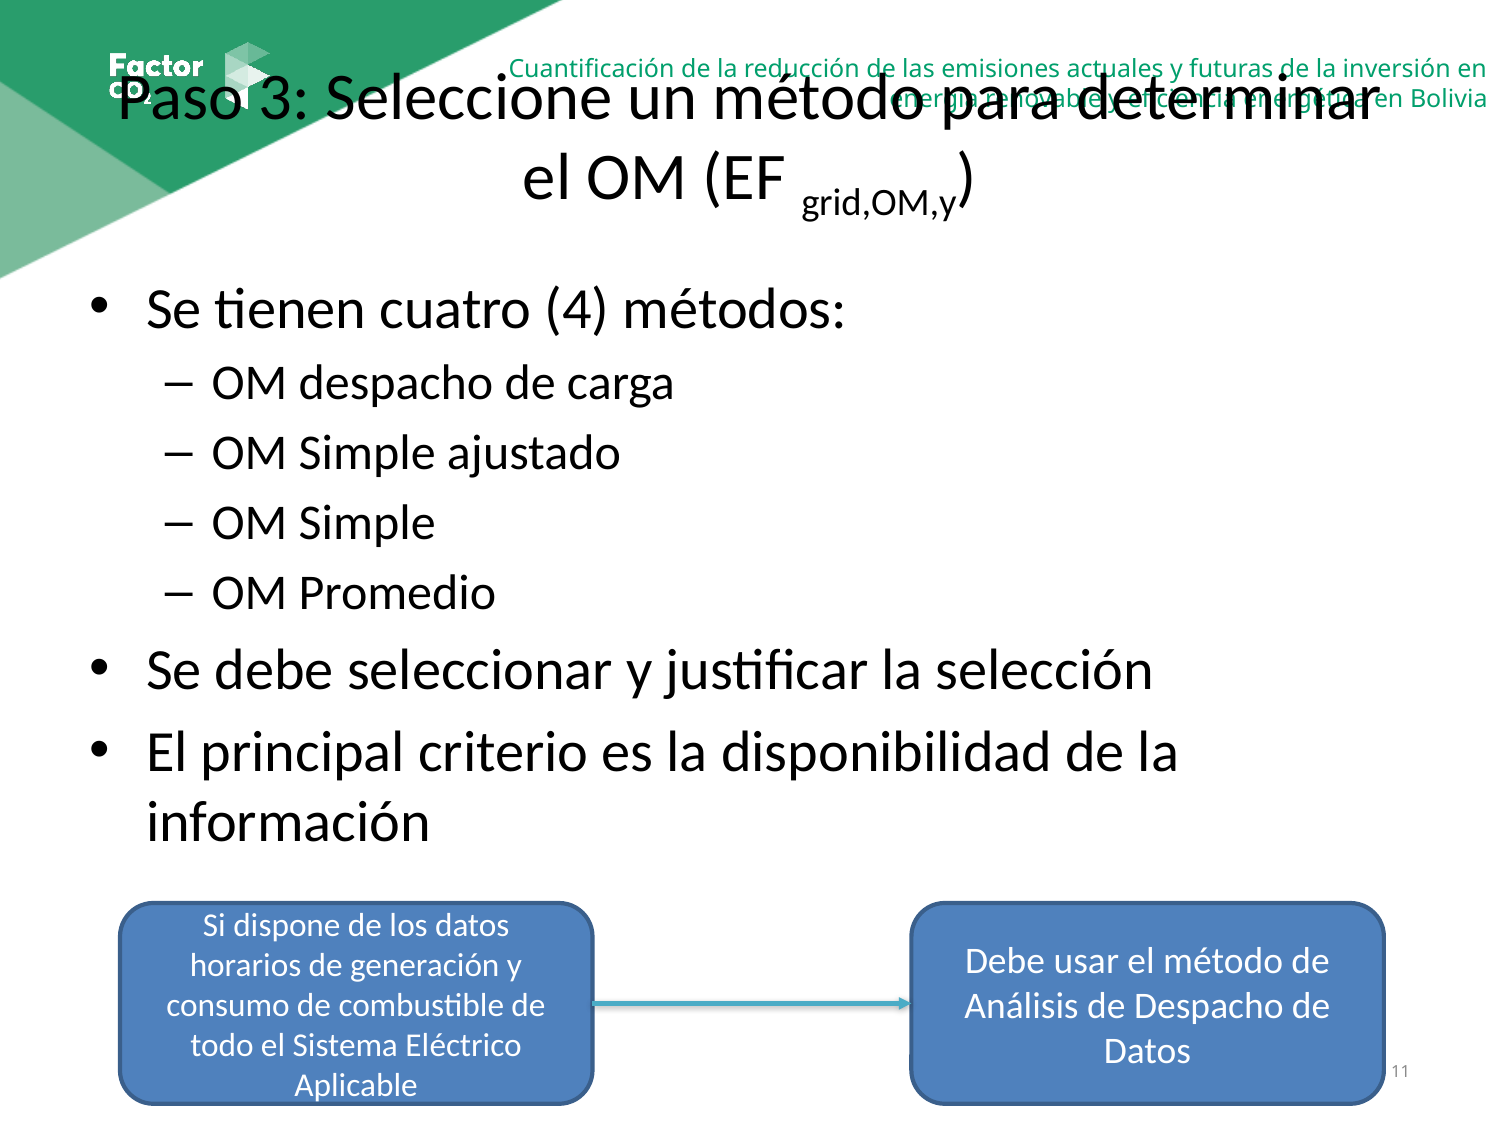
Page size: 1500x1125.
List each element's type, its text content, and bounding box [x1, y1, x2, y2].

list Se tienen cuatro (4) métodos: OM despacho de carga OM Simple ajustado OM Simple OM Promedio Se debe seleccionar y justificar la selección El principal criterio es la disponibilidad de la información [75, 262, 1388, 894]
slide_number 11 [1367, 1042, 1425, 1103]
picture [0, 0, 1500, 1125]
title Paso 3: Seleccione un método para determinar el OM (EF grid,OM,y) [75, 45, 1425, 233]
text_box Si dispone de los datos horarios de generación y consumo de combustible de todo el Sistema Eléctrico Aplicable [117, 900, 595, 1106]
text_box Debe usar el método de Análisis de Despacho de Datos [909, 900, 1386, 1106]
